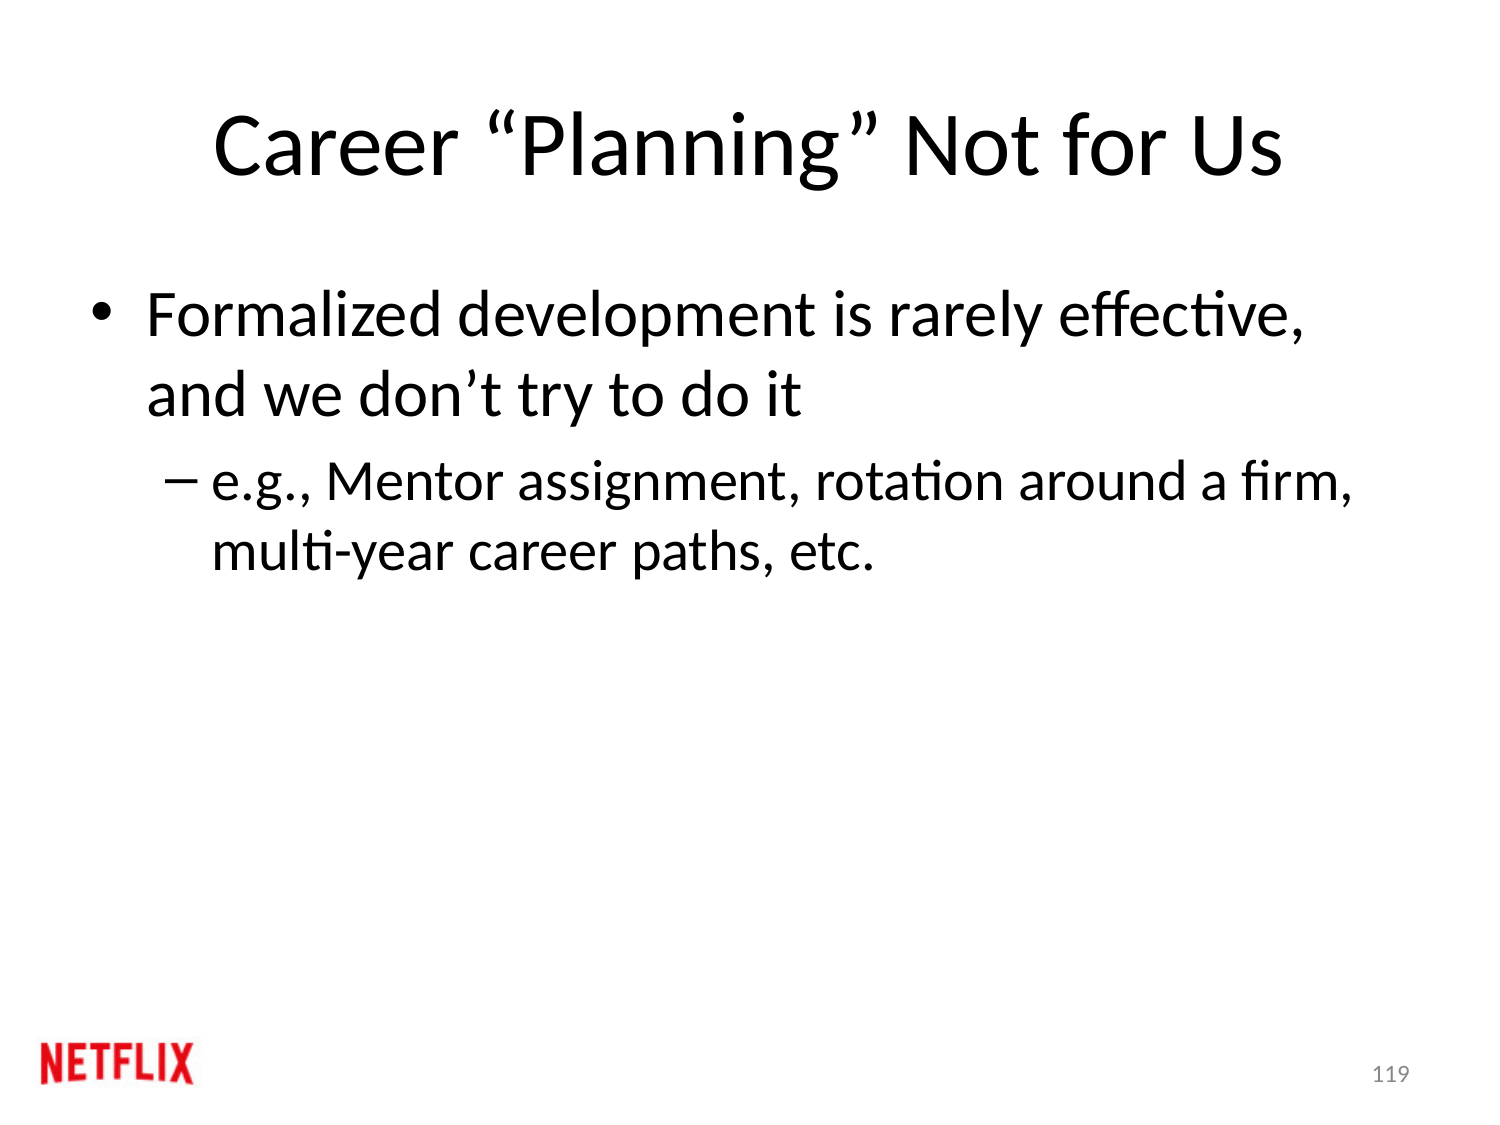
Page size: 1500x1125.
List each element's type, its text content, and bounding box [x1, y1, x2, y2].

list Formalized development is rarely effective, and we don’t try to do it e.g., Mentor assignment, rotation around a firm, multi-year career paths, etc. [75, 262, 1425, 1005]
slide_number ‹#› [1074, 1042, 1425, 1103]
picture [24, 1024, 211, 1104]
title Career “Planning” Not for Us [75, 45, 1425, 233]
